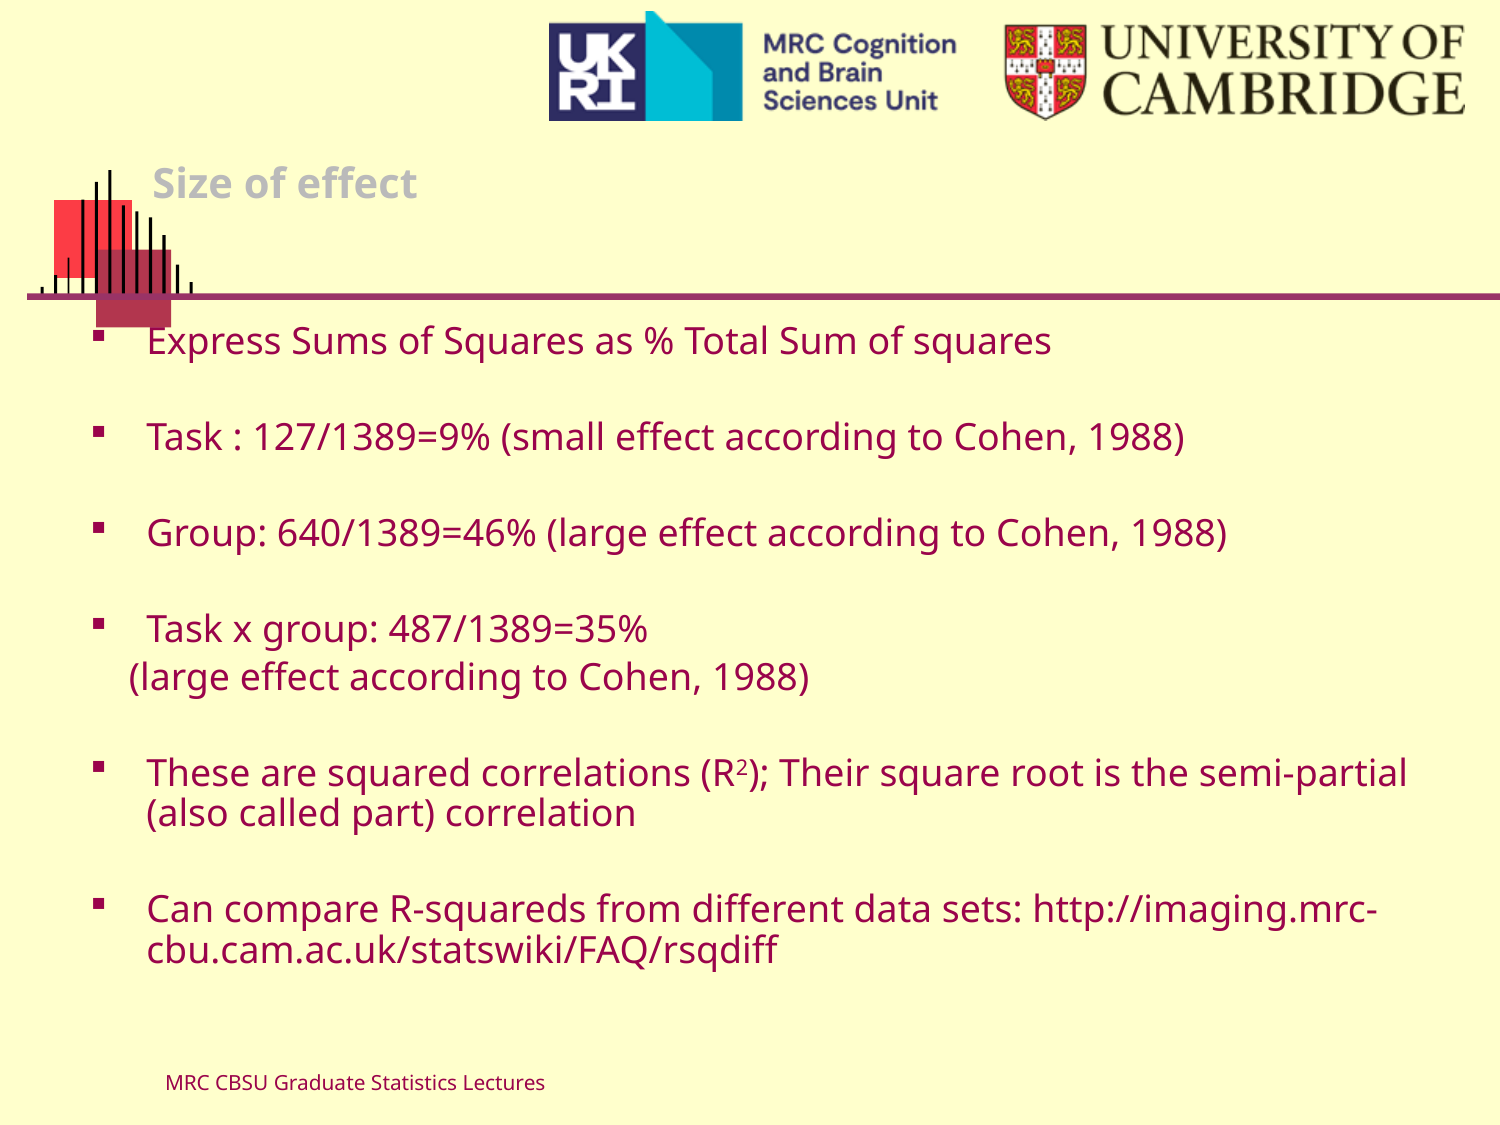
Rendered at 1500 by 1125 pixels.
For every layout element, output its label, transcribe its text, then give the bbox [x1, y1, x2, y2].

footer MRC CBSU Graduate Statistics Lectures [149, 1062, 988, 1101]
picture [549, 11, 1465, 121]
title Size of effect [137, 137, 988, 233]
list Express Sums of Squares as % Total Sum of squares Task : 127/1389=9% (small effect according to Cohen, 1988) Group: 640/1389=46% (large effect according to Cohen, 1988) Task x group: 487/1389=35% (large effect according to Cohen, 1988) These are squared correlations (R2); Their square root is the semi-partial (also called part) correlation Can compare R-squareds from different data sets: http://imaging.mrc-cbu.cam.ac.uk/statswiki/FAQ/rsqdiff [75, 262, 1425, 1038]
